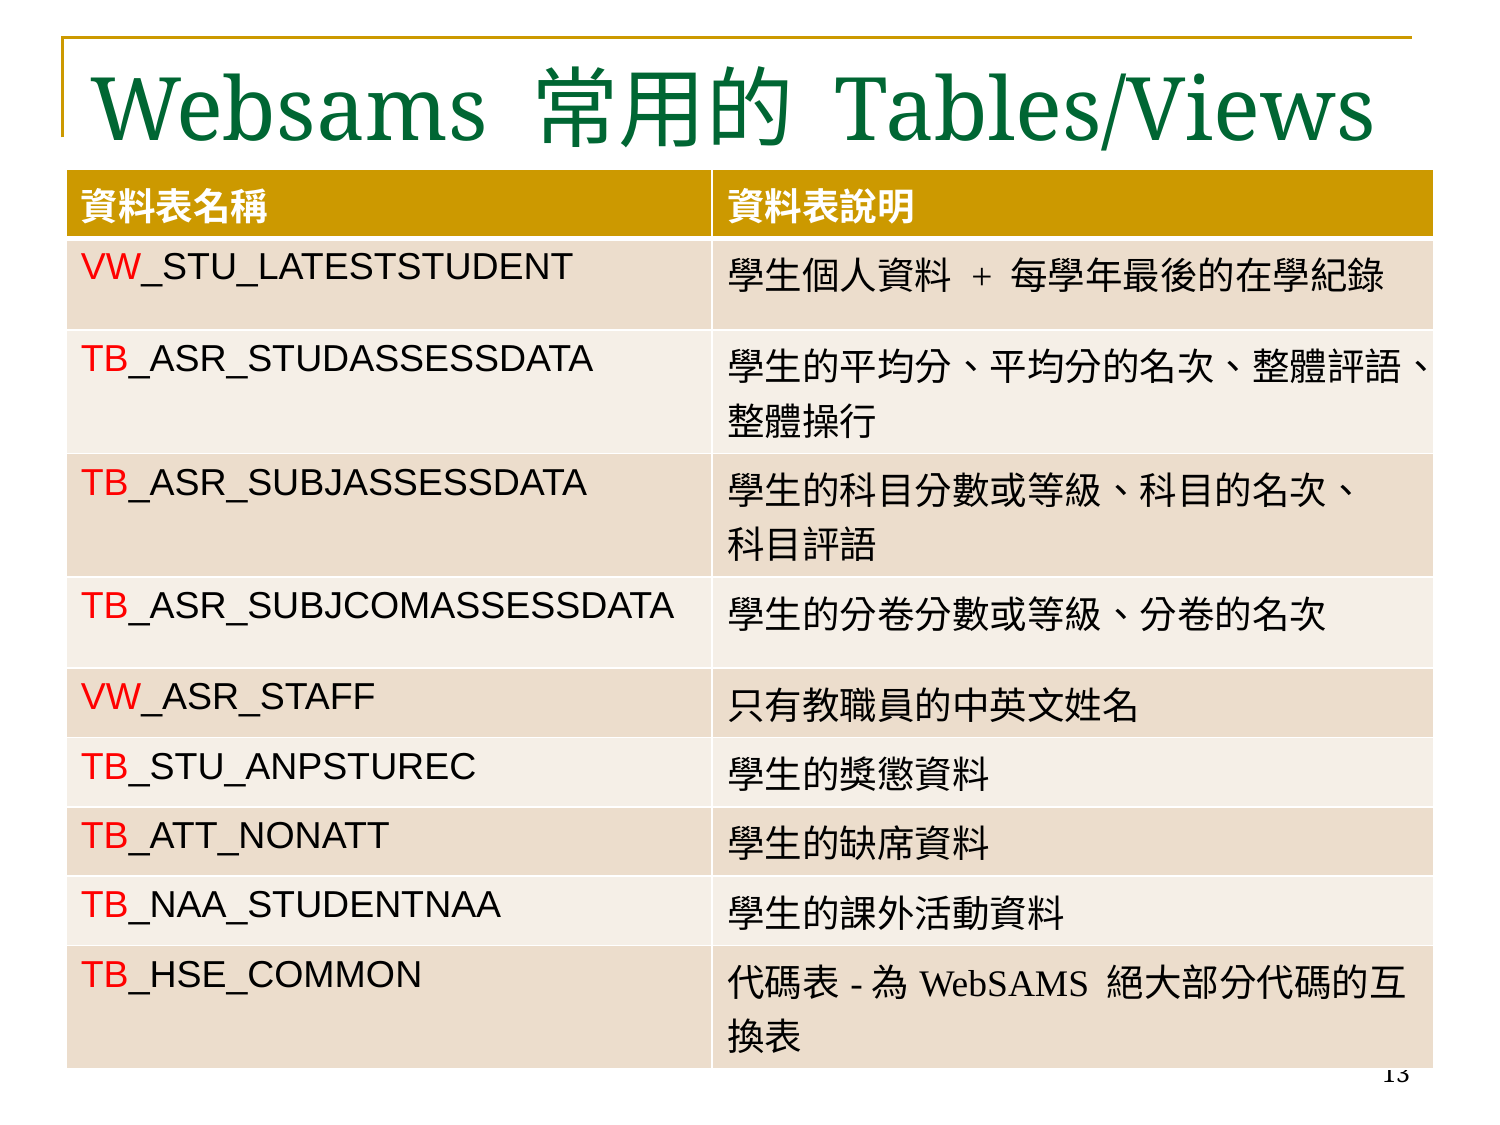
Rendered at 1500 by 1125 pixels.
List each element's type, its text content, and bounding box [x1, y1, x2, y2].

table_cell TB_ASR_STUDASSESSDATA [67, 331, 711, 453]
table_cell TB_HSE_COMMON [67, 946, 711, 1068]
table_cell TB_ASR_SUBJCOMASSESSDATA [67, 578, 711, 667]
title Websams 常用的 Tables/Views [75, 45, 1425, 168]
table_header 資料表名稱 [67, 170, 711, 236]
table_cell 學生個人資料 + 每學年最後的在學紀錄 [713, 241, 1433, 329]
table_cell TB_ASR_SUBJASSESSDATA [67, 454, 711, 576]
table_cell VW_STU_LATESTSTUDENT [67, 241, 711, 329]
table_cell 只有教職員的中英文姓名 [713, 669, 1433, 737]
slide_number 13 [1074, 1070, 1425, 1100]
table_cell 學生的平均分、平均分的名次、整體評語、整體操行 [713, 331, 1433, 453]
table_cell TB_STU_ANPSTUREC [67, 738, 711, 806]
table_cell 學生的獎懲資料 [713, 738, 1433, 806]
table_cell TB_NAA_STUDENTNAA [67, 877, 711, 945]
table_cell 學生的分卷分數或等級、分卷的名次 [713, 578, 1433, 667]
table_cell 學生的科目分數或等級、科目的名次、 科目評語 [713, 454, 1433, 576]
table_cell 學生的課外活動資料 [713, 877, 1433, 945]
table_cell VW_ASR_STAFF [67, 669, 711, 737]
table_cell 代碼表-為WebSAMS 絕大部分代碼的互換表 [713, 946, 1433, 1068]
table_header 資料表說明 [713, 170, 1433, 236]
table_cell TB_ATT_NONATT [67, 808, 711, 875]
table_cell 學生的缺席資料 [713, 808, 1433, 875]
